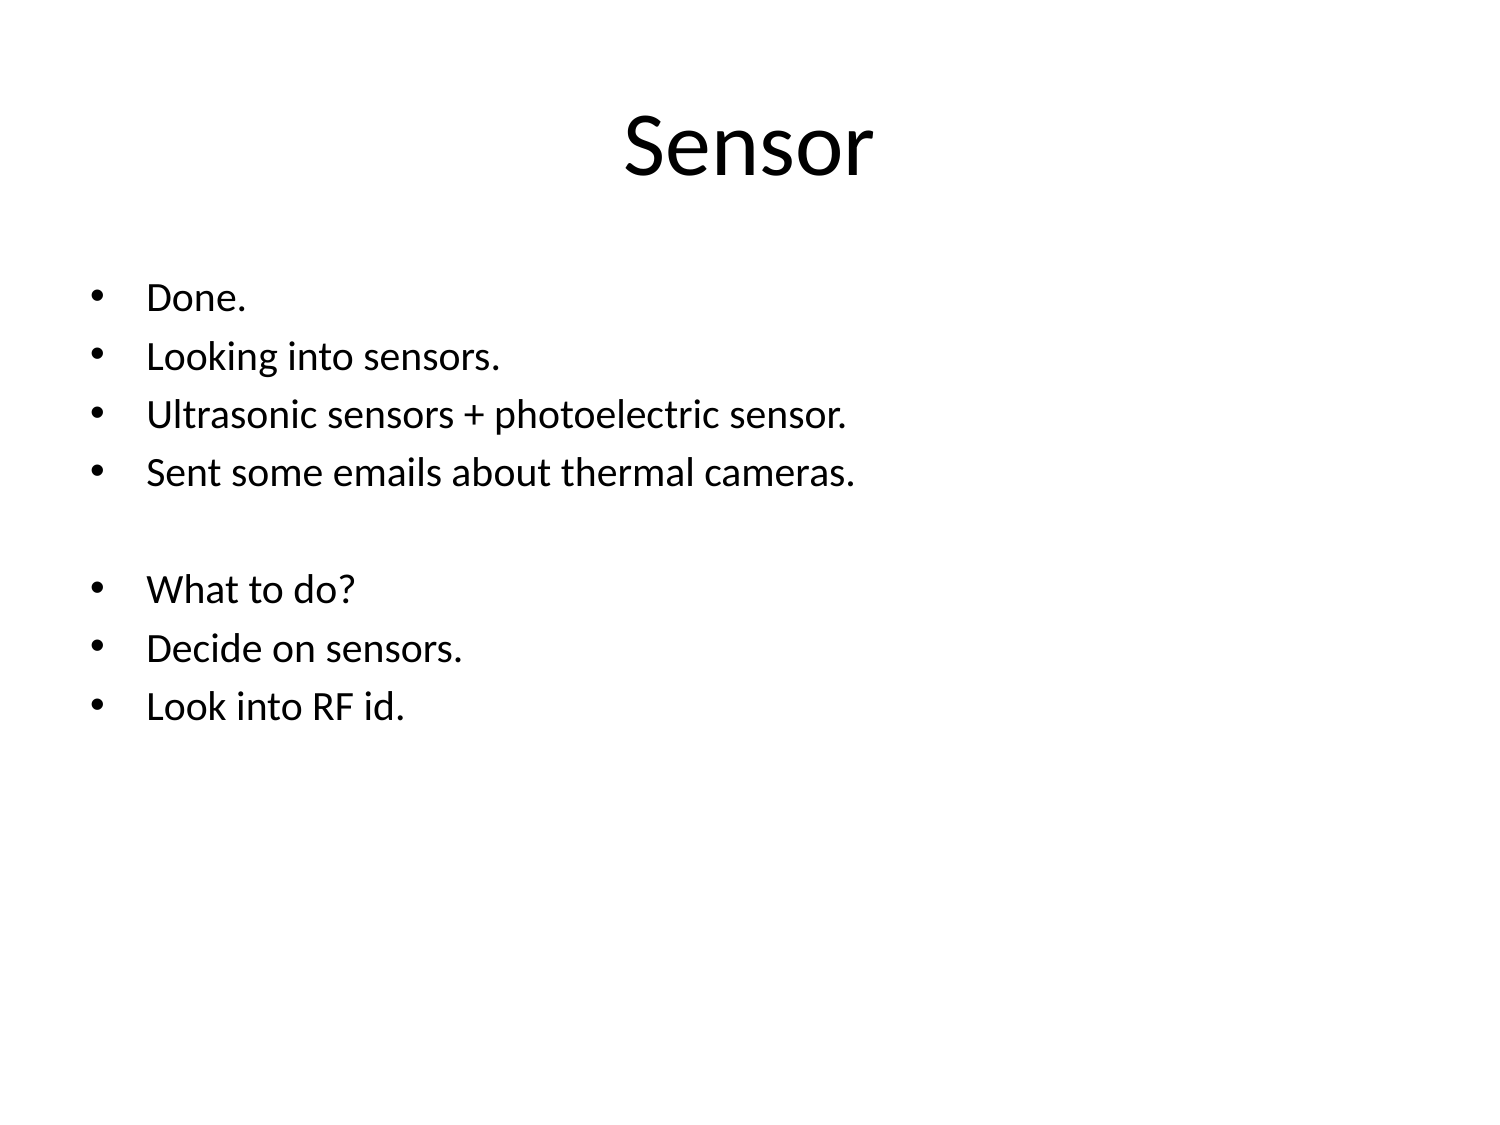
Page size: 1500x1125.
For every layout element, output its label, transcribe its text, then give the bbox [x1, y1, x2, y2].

list Done. Looking into sensors. Ultrasonic sensors + photoelectric sensor. Sent some emails about thermal cameras. What to do? Decide on sensors. Look into RF id. [75, 262, 1425, 1005]
title Sensor [75, 45, 1425, 233]
